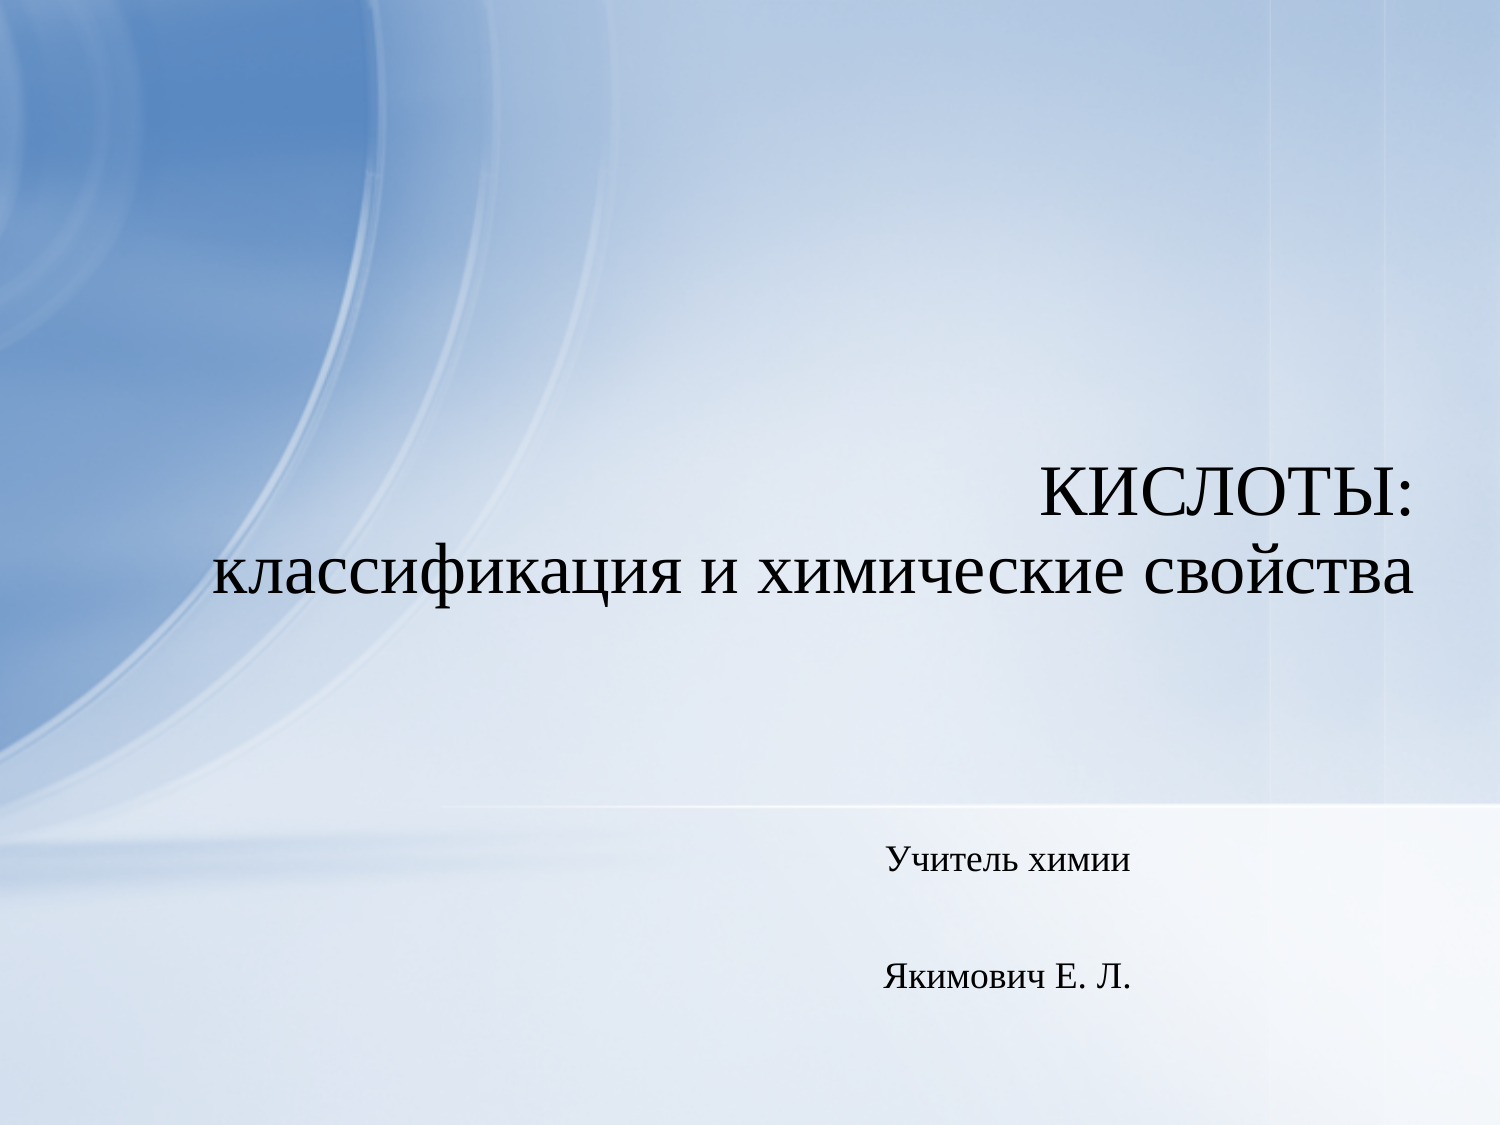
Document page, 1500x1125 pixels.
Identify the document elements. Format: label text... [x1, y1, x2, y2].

title КИСЛОТЫ: классификация и химические свойства [187, 375, 1431, 617]
text_box Учитель химии Якимович Е. Л. [632, 831, 1383, 1005]
picture [0, 0, 1500, 1125]
